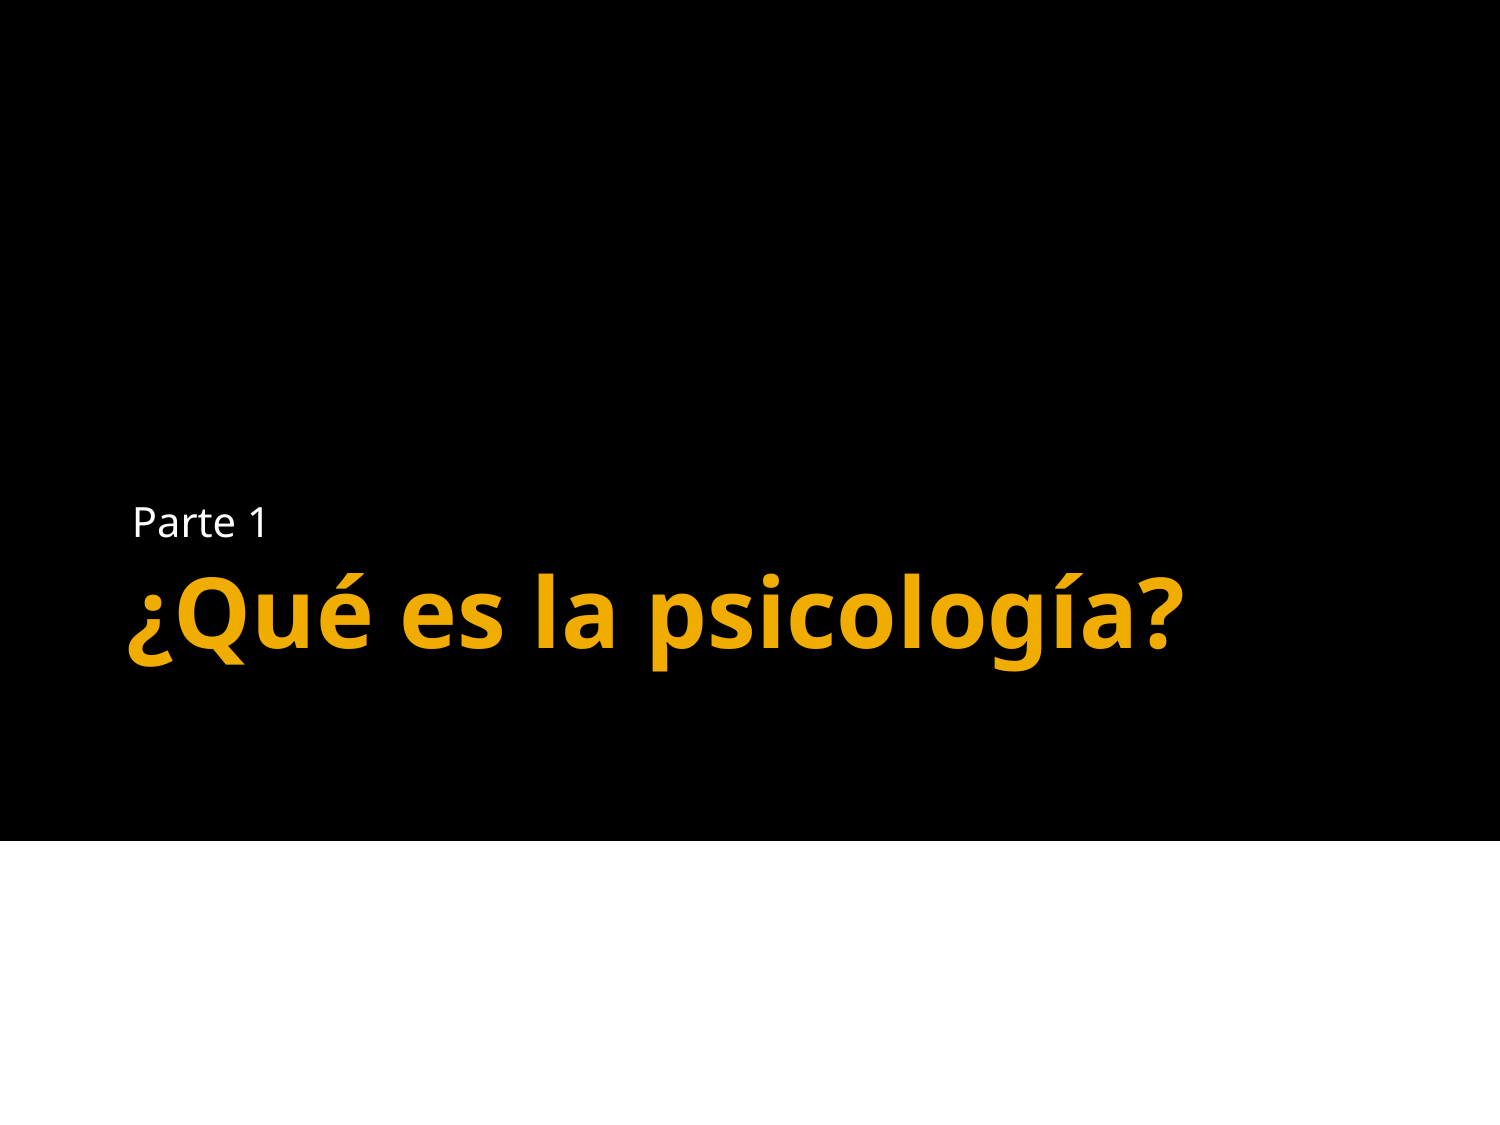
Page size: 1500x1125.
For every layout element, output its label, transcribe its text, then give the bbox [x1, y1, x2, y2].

text_box ¿Qué es la psicología? [112, 550, 1437, 826]
text_box Parte 1 [112, 299, 1438, 546]
